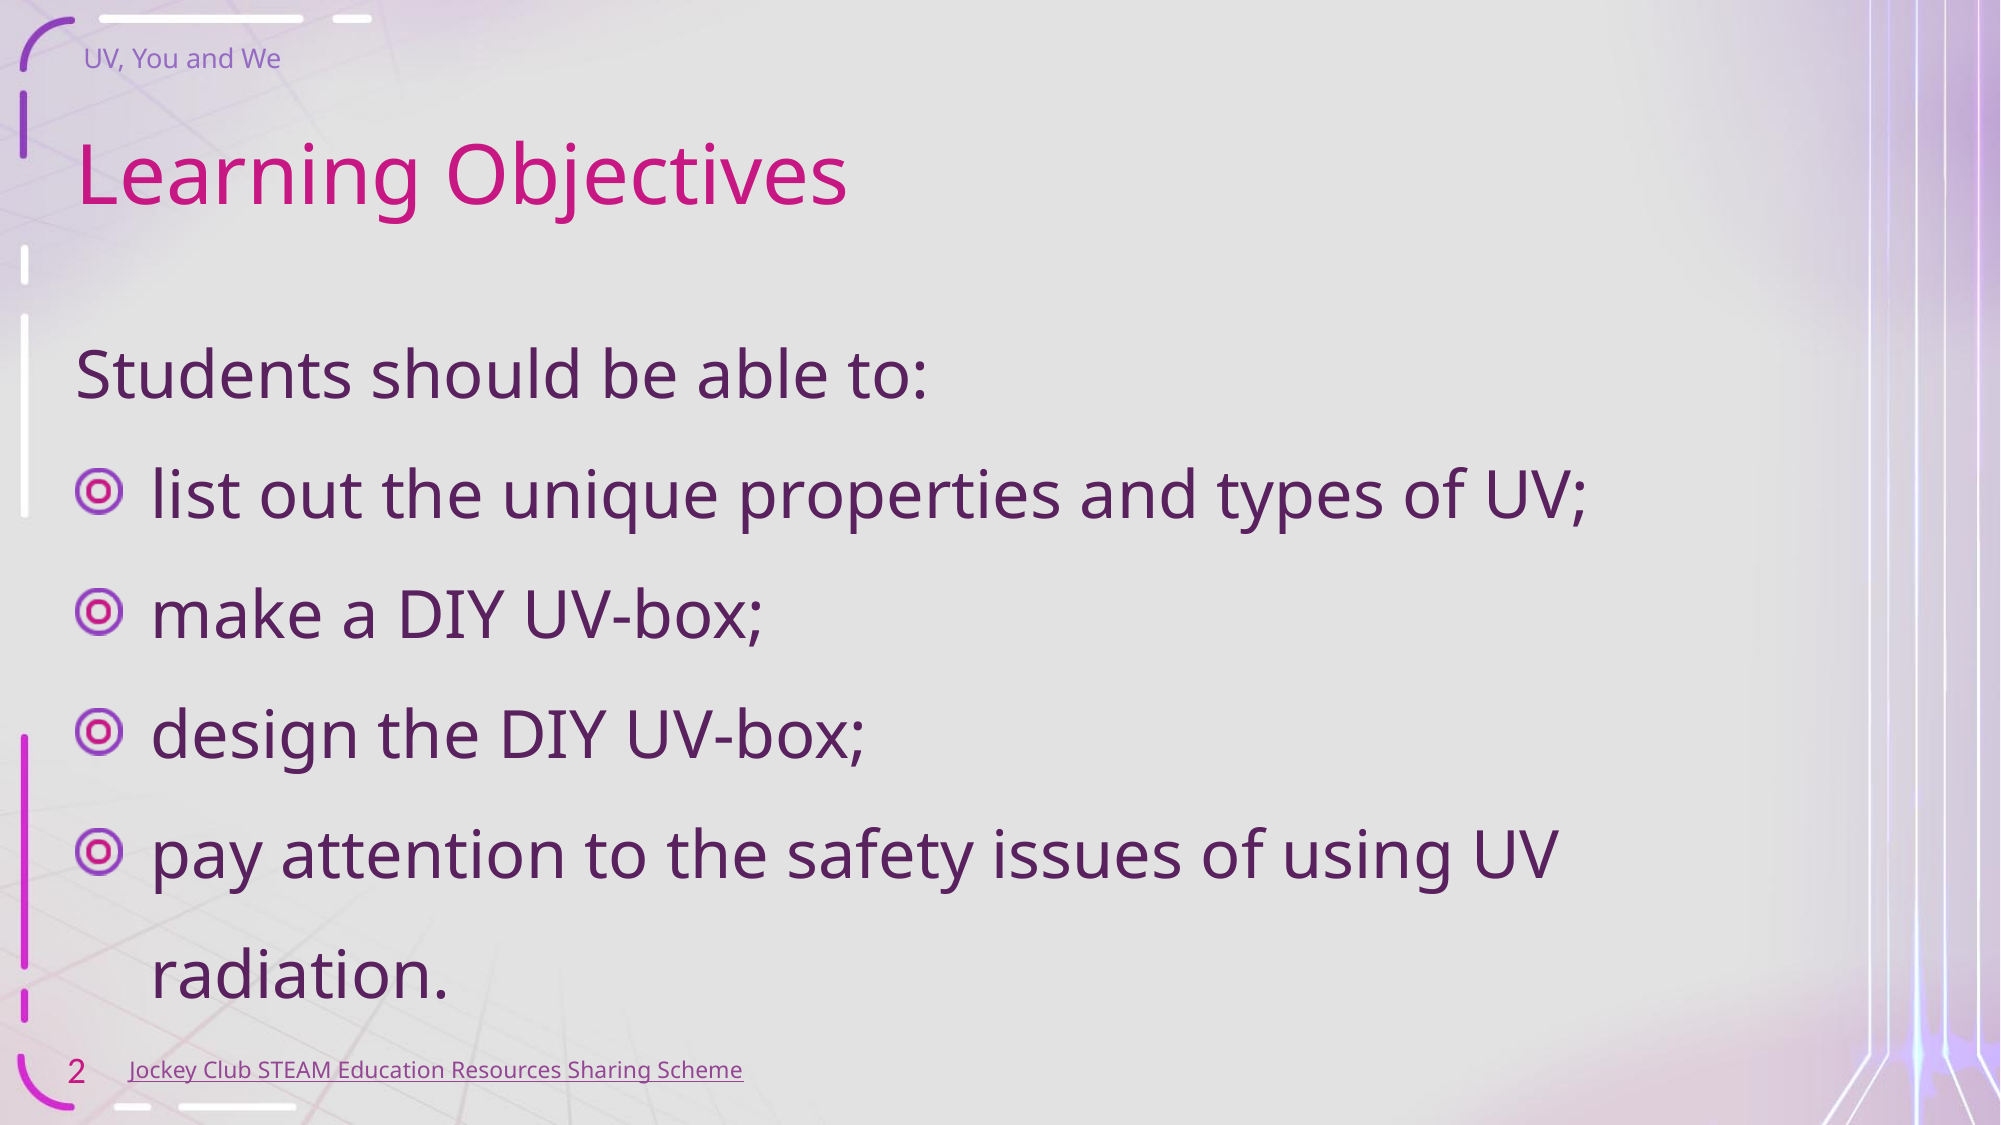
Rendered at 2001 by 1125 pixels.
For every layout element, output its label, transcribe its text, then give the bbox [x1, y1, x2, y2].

list Students should be able to: list out the unique properties and types of UV; make a DIY UV-box; design the DIY UV-box; pay attention to the safety issues of using UV radiation. [61, 284, 1862, 1043]
picture [0, 0, 2001, 1125]
title Learning Objectives [61, 63, 1571, 279]
